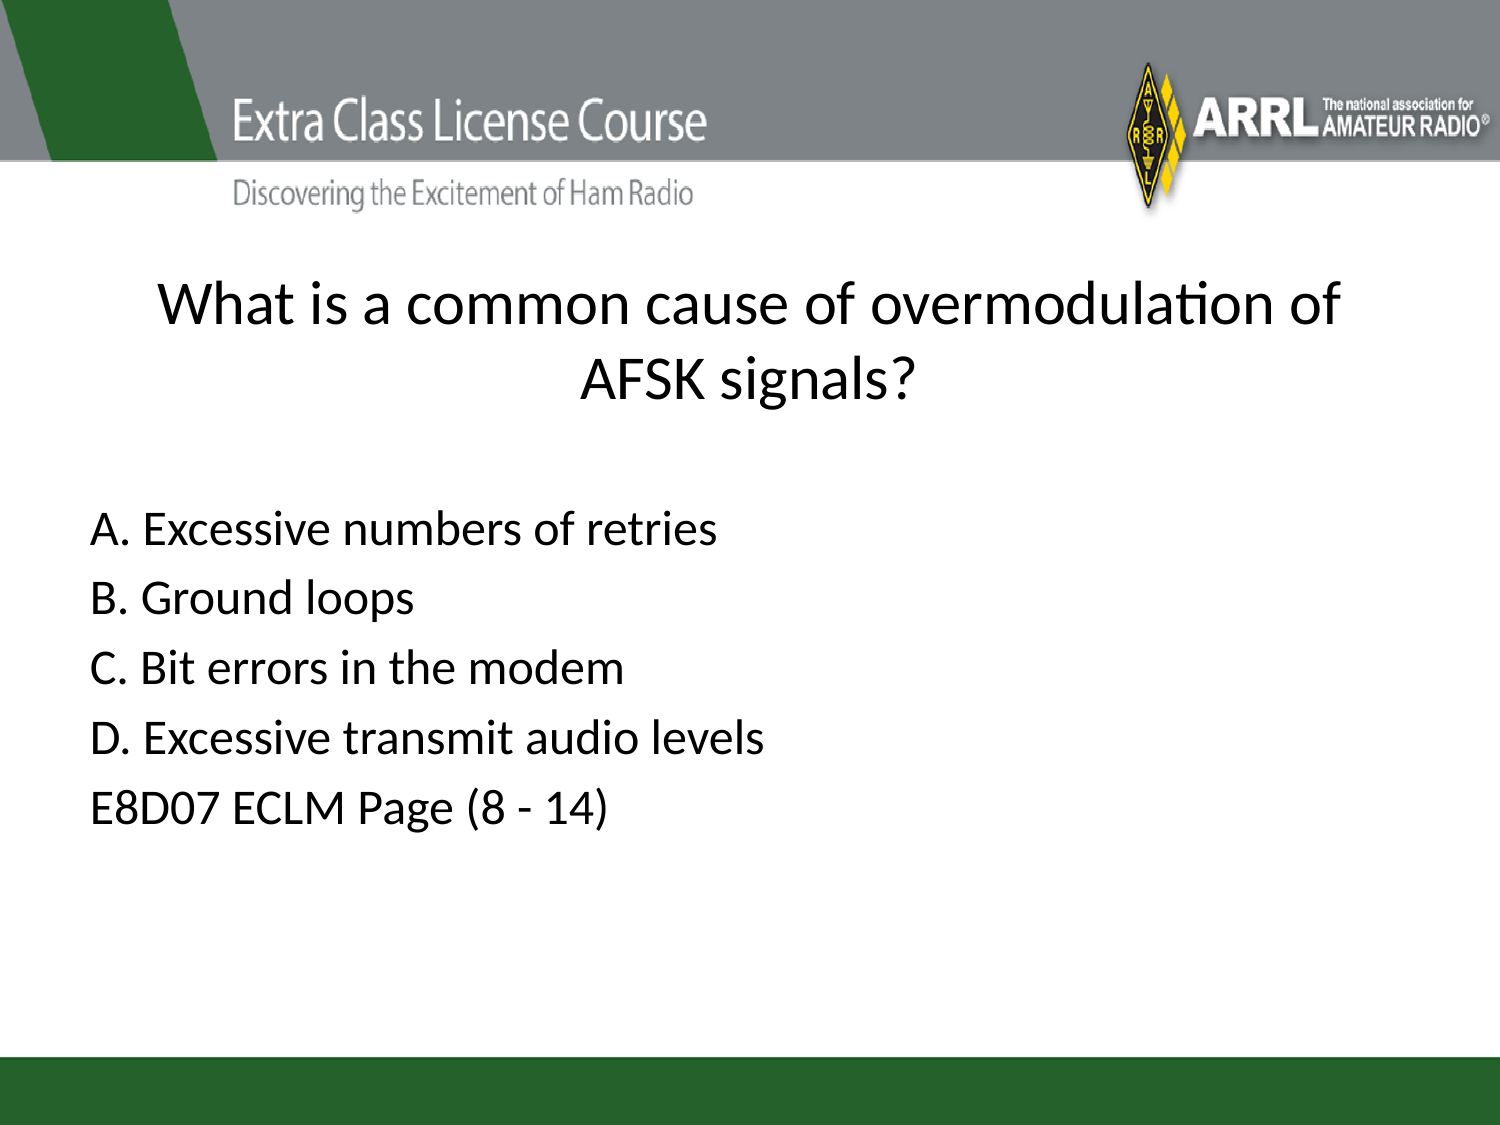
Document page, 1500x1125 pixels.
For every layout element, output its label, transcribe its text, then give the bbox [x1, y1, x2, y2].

list A. Excessive numbers of retries B. Ground loops C. Bit errors in the modem D. Excessive transmit audio levels E8D07 ECLM Page (8 - 14) [75, 487, 1425, 1005]
title What is a common cause of overmodulation of AFSK signals? [75, 254, 1425, 435]
picture [0, 0, 1500, 1125]
